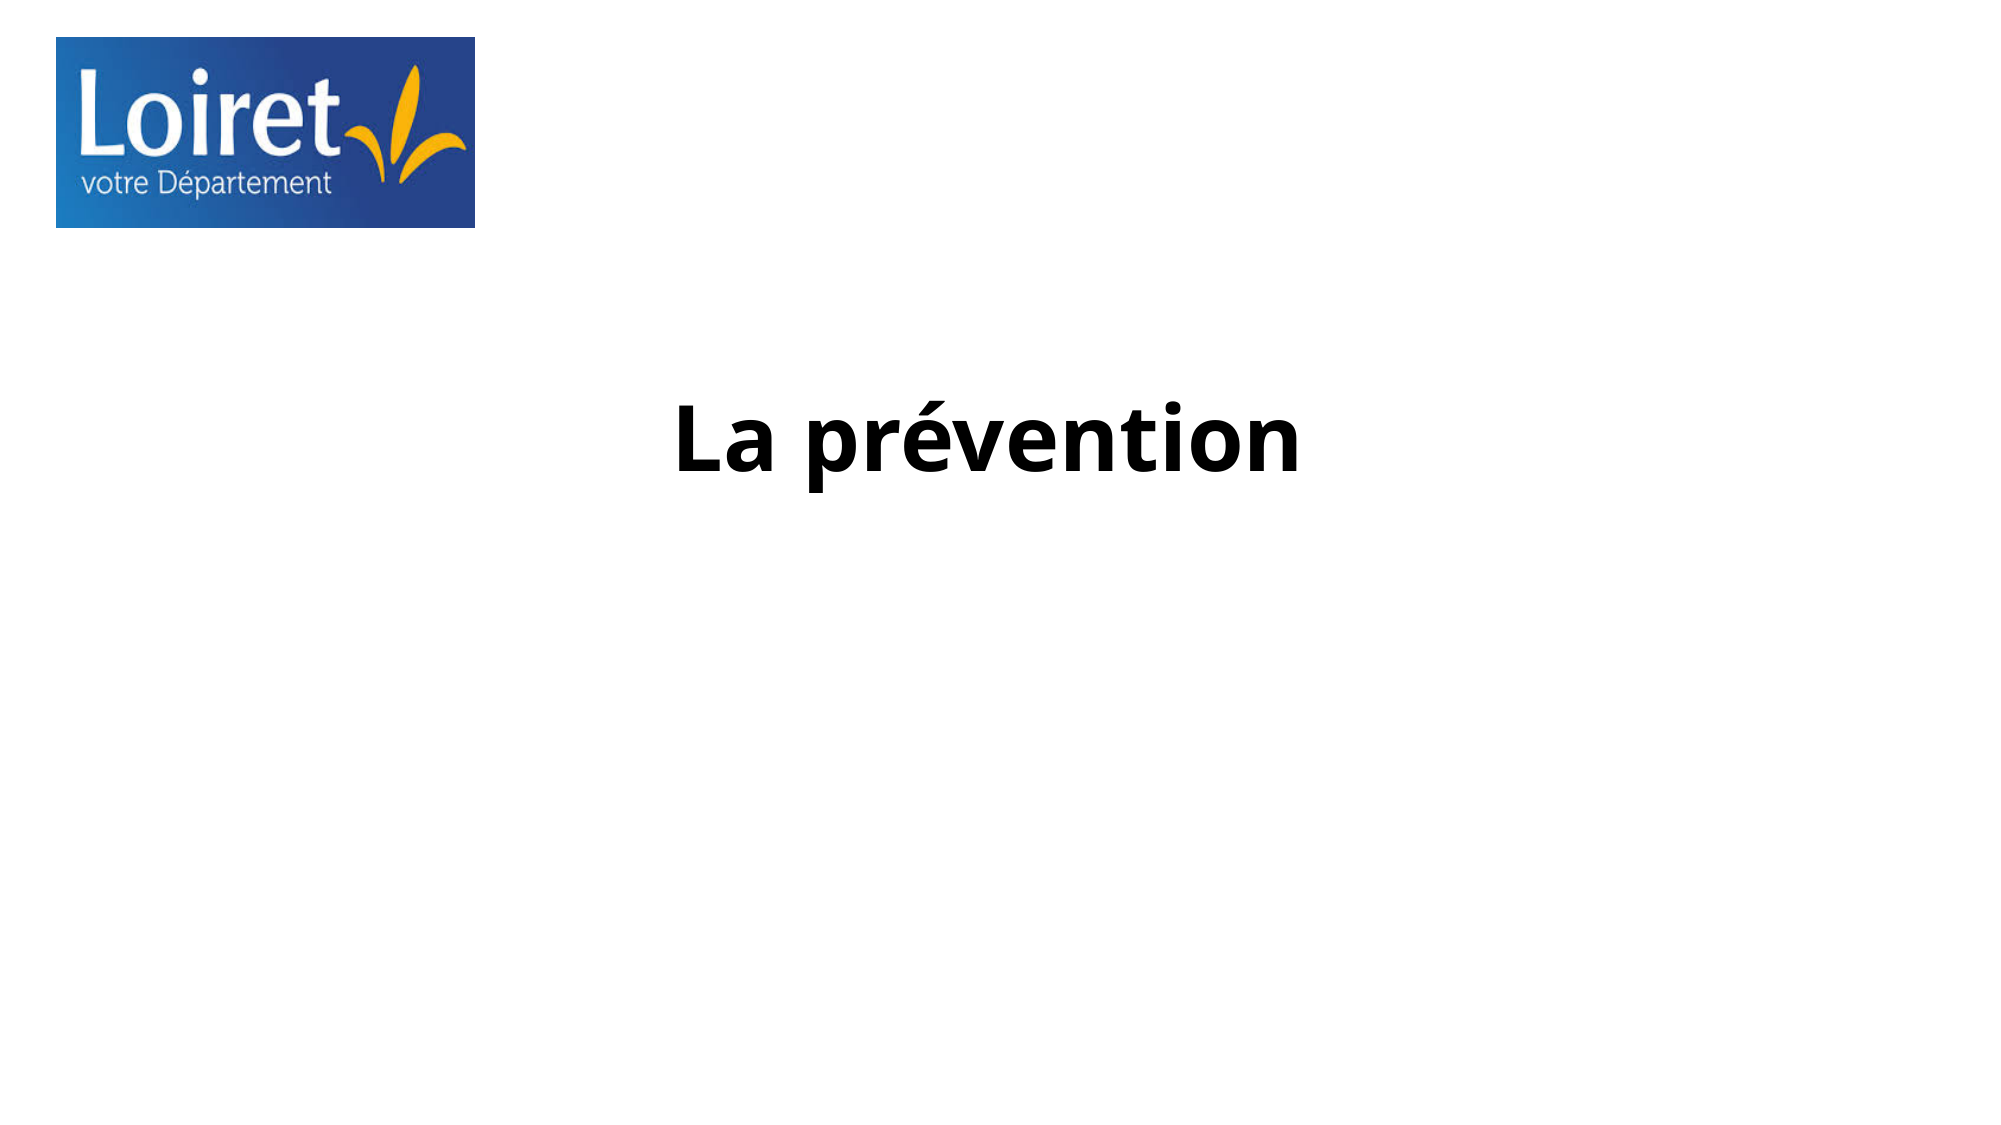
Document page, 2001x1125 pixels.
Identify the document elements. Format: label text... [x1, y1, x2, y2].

picture [56, 37, 476, 228]
title La prévention [137, 332, 1863, 551]
